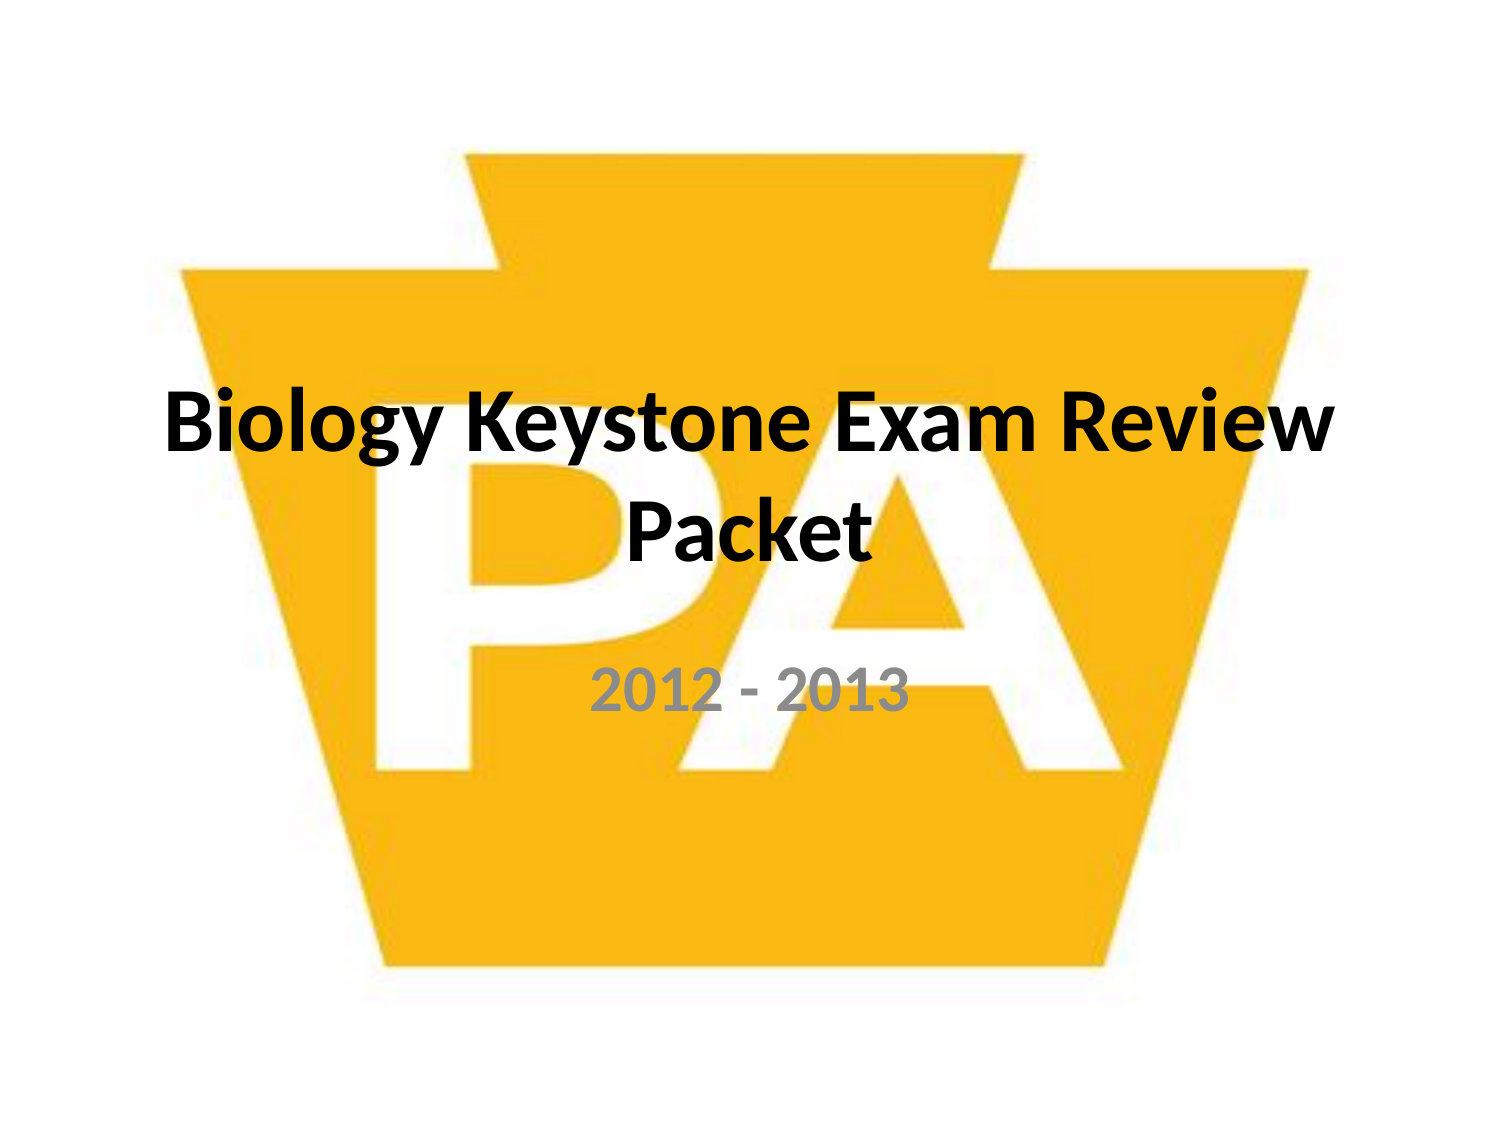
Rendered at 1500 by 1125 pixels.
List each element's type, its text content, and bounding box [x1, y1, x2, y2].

subtitle 2012 - 2013 [225, 637, 1275, 925]
title Biology Keystone Exam Review Packet [112, 349, 1388, 591]
picture [0, 0, 1500, 1125]
